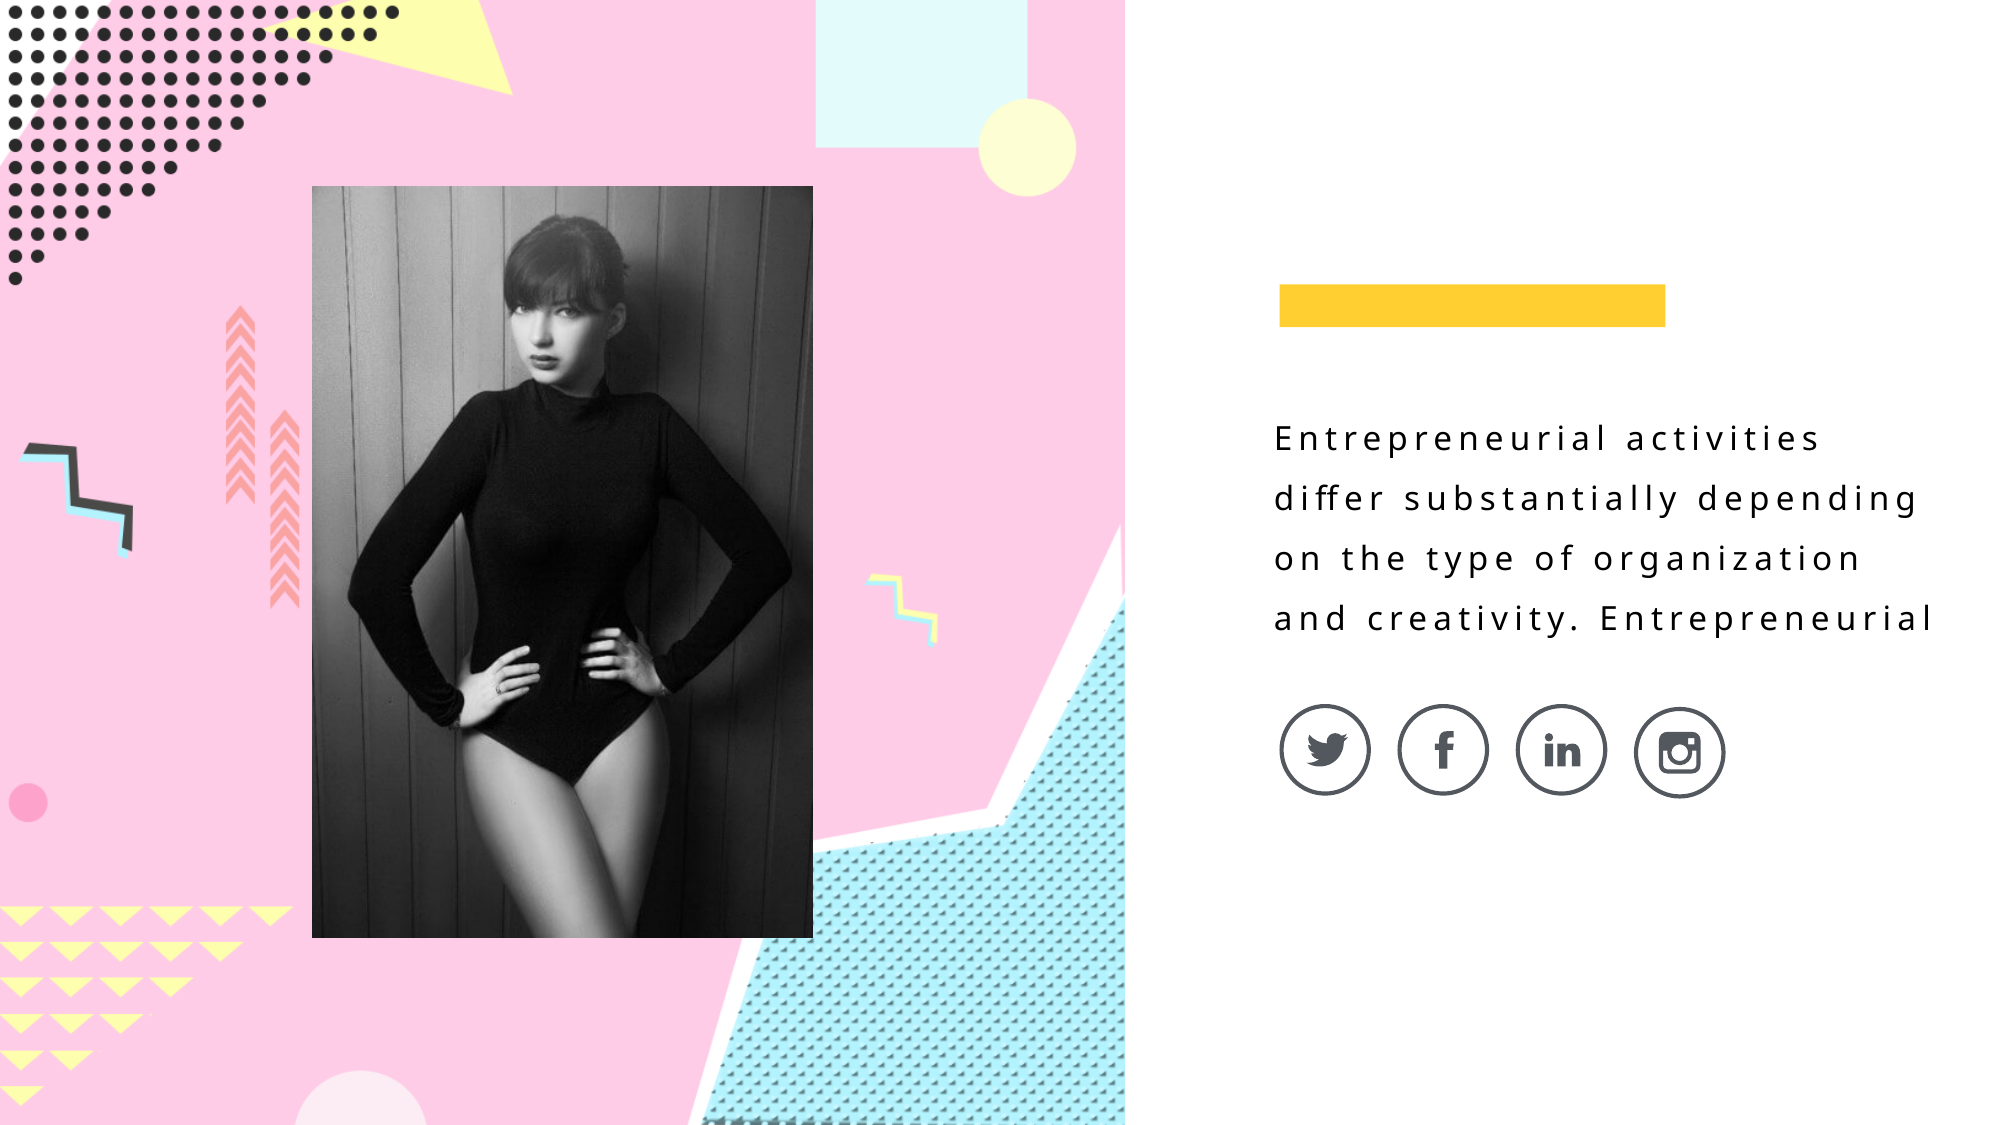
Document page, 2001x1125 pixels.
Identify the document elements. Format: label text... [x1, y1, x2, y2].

text_box [1279, 283, 1666, 328]
text_box [1633, 706, 1726, 799]
text_box [1397, 703, 1490, 796]
text_box Entrepreneurial activities differ substantially depending on the type of organization and creativity. Entrepreneurial [1258, 389, 1960, 645]
text_box [1279, 703, 1371, 796]
text_box [1515, 703, 1608, 796]
picture [0, 0, 1125, 1125]
